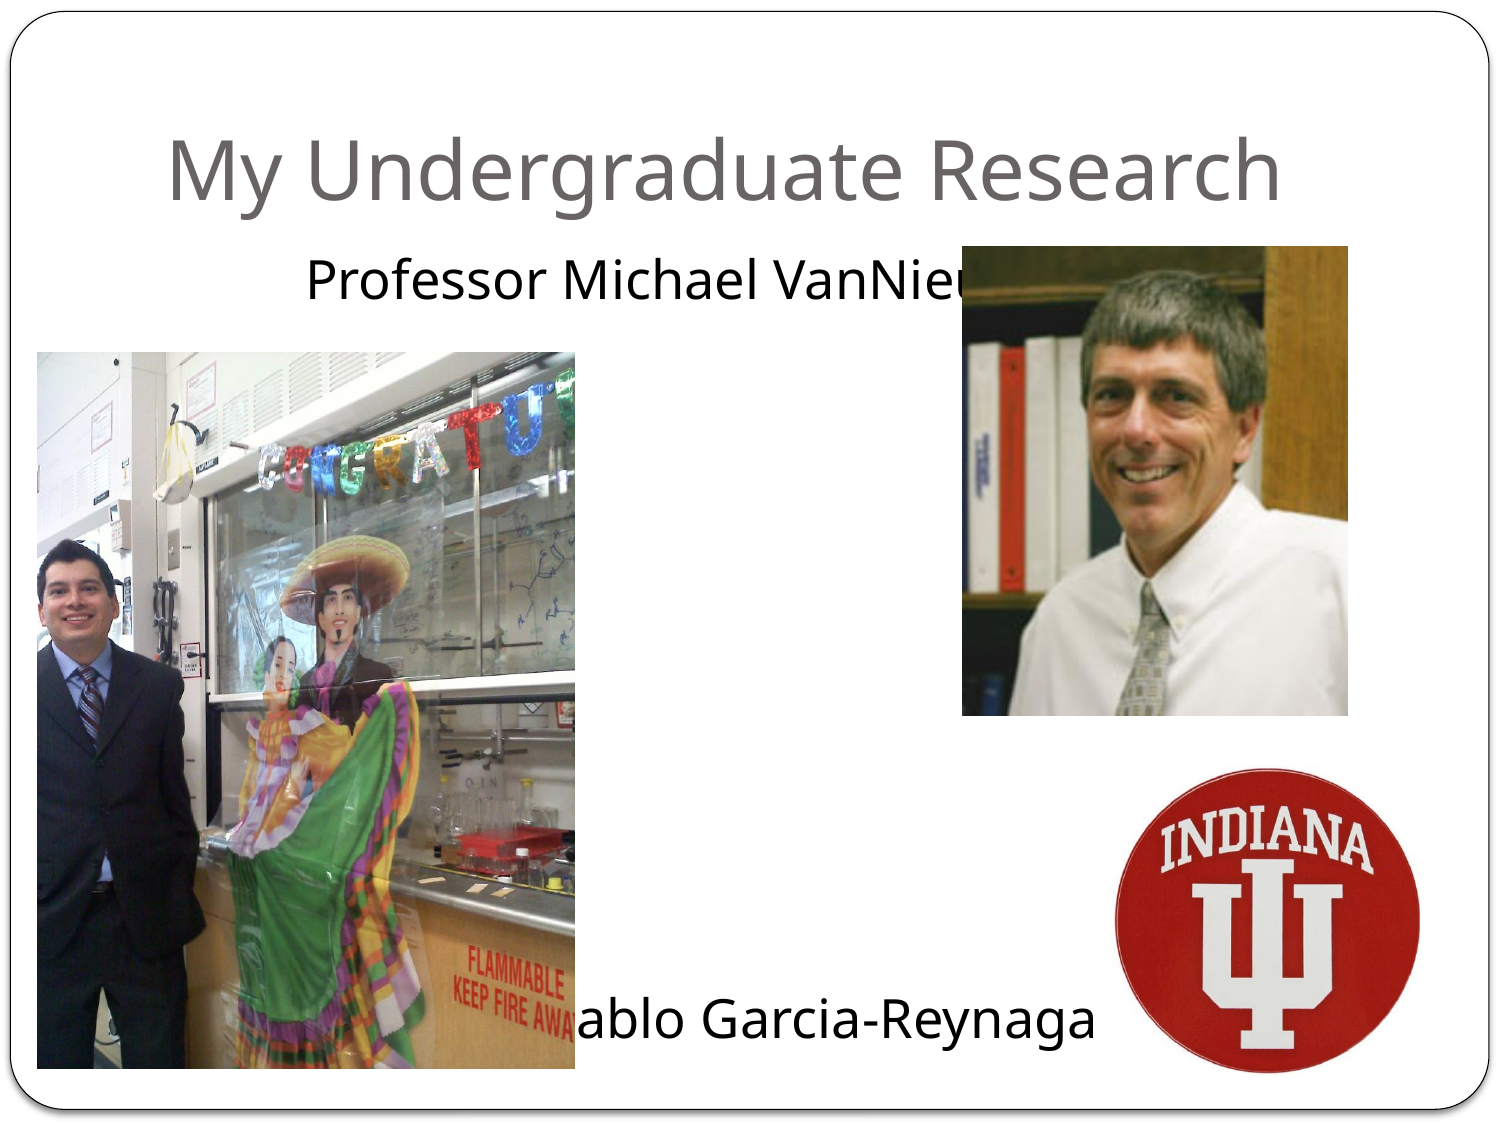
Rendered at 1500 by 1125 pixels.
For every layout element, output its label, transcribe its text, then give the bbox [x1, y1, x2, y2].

picture [37, 351, 576, 1069]
picture [1112, 765, 1422, 1075]
picture [962, 246, 1349, 716]
title My Undergraduate Research [149, 44, 1426, 233]
list Professor Michael VanNieuwenhze Pablo Garcia-Reynaga [149, 237, 1426, 1101]
